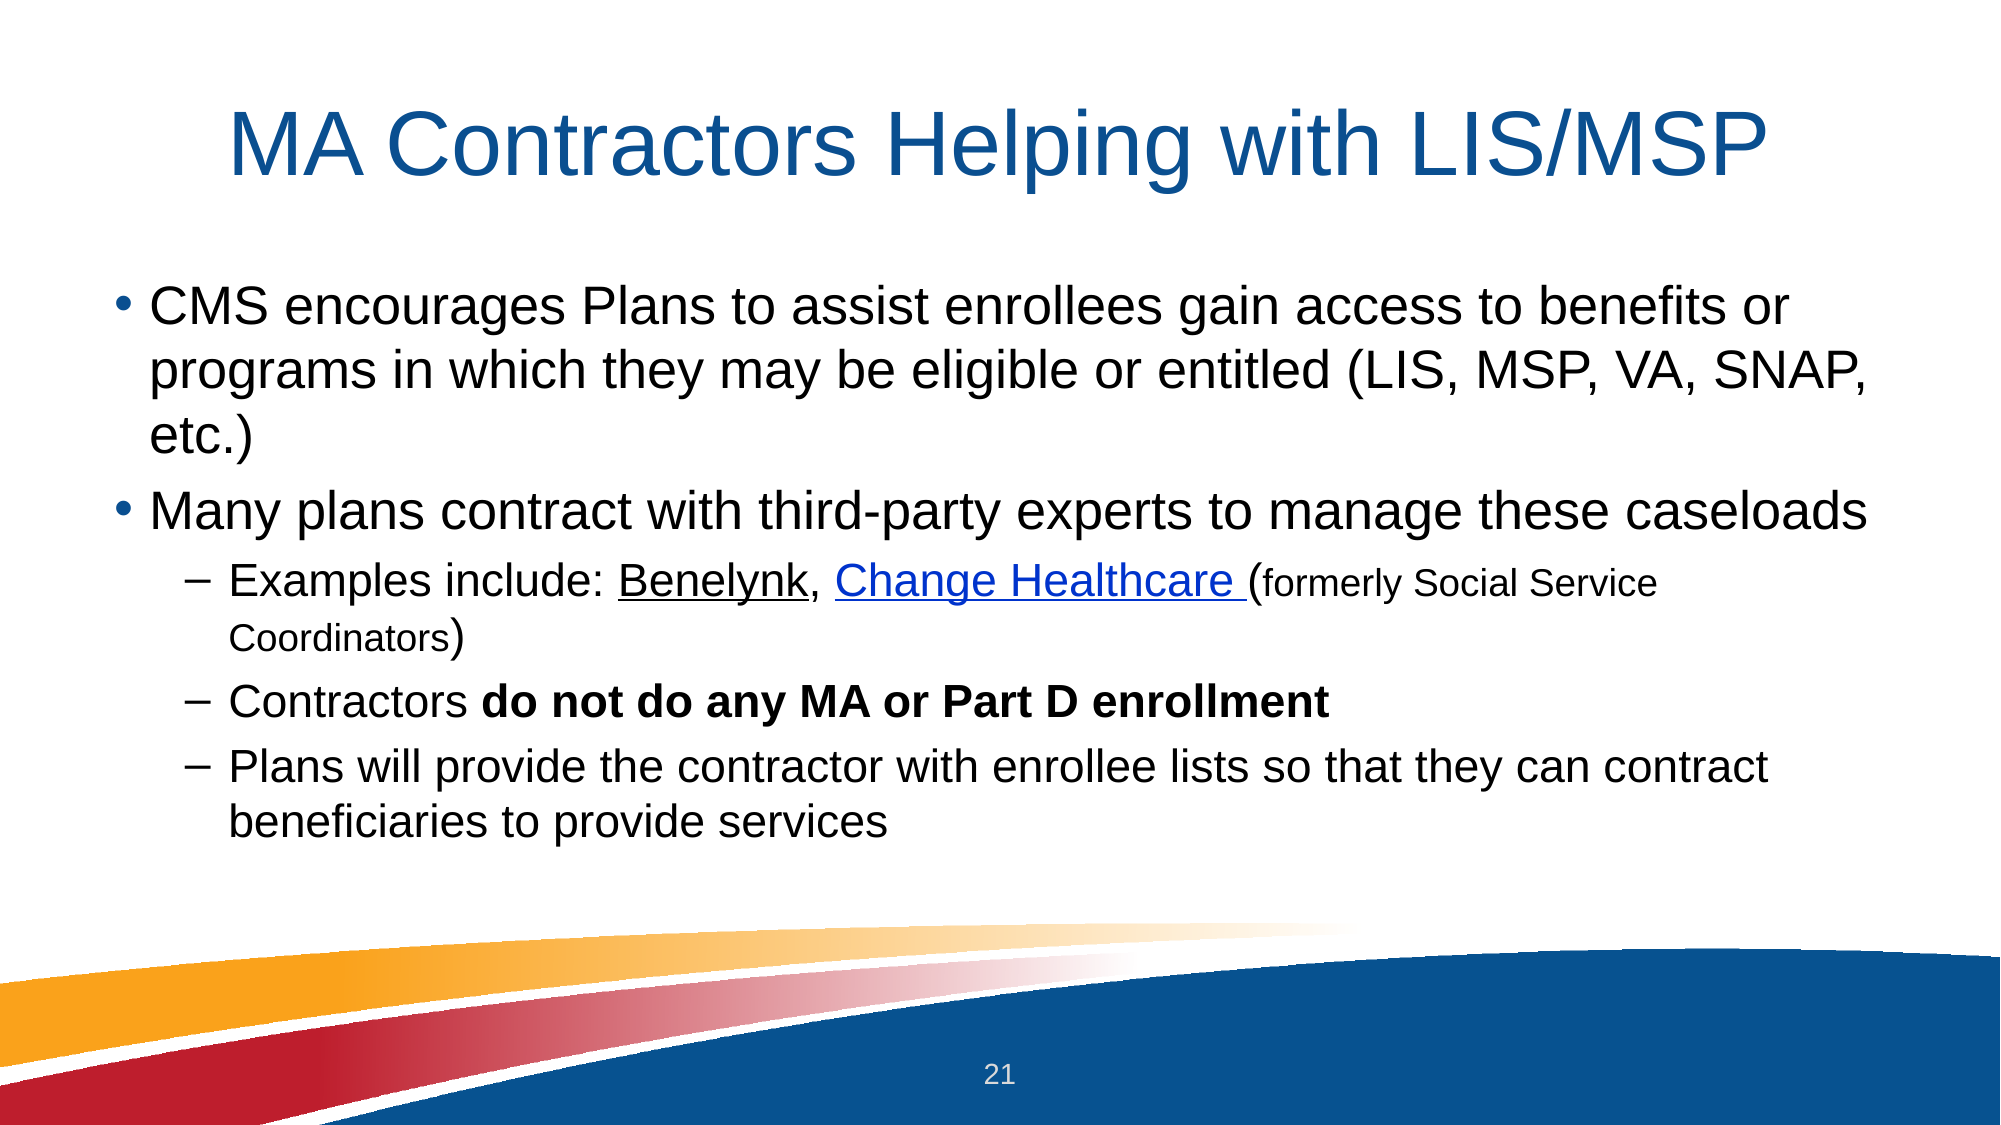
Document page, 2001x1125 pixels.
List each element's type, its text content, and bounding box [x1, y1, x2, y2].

picture [0, 887, 2000, 1125]
title MA Contractors Helping with LIS/MSP [99, 45, 1900, 233]
slide_number 21 [766, 1042, 1234, 1103]
list CMS encourages Plans to assist enrollees gain access to benefits or programs in which they may be eligible or entitled (LIS, MSP, VA, SNAP, etc.) Many plans contract with third-party experts to manage these caseloads Examples include: Benelynk, Change Healthcare (formerly Social Service Coordinators) Contractors do not do any MA or Part D enrollment Plans will provide the contractor with enrollee lists so that they can contract beneficiaries to provide services [99, 262, 1900, 917]
